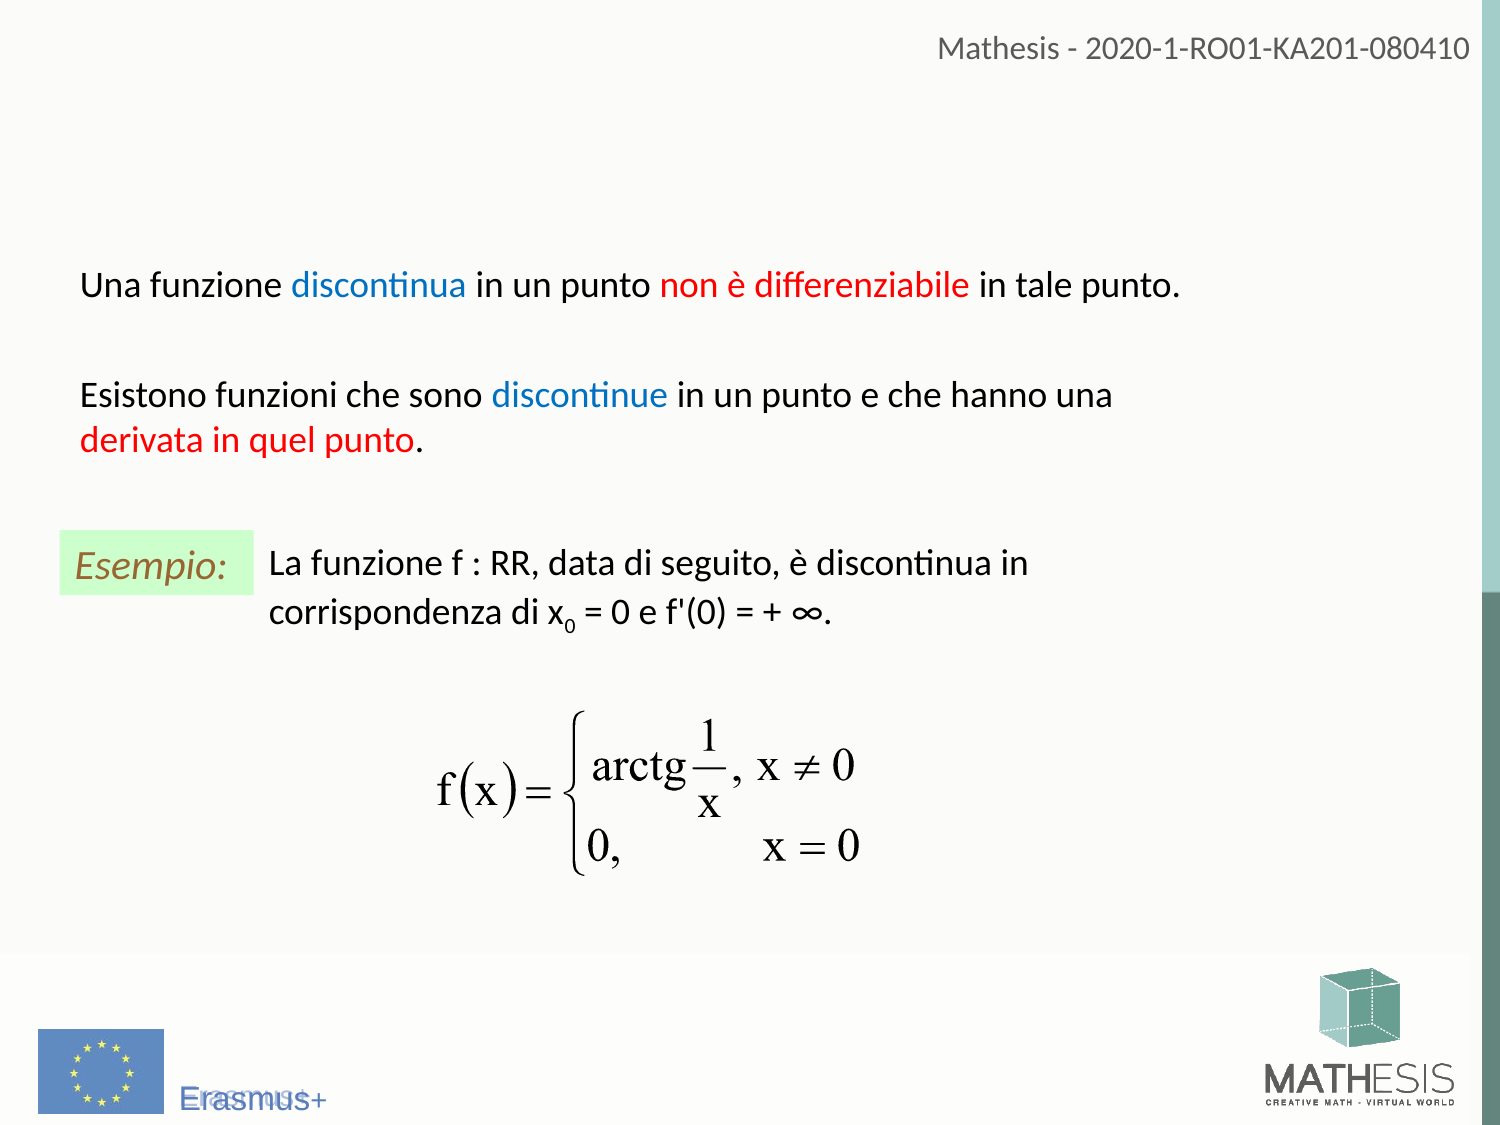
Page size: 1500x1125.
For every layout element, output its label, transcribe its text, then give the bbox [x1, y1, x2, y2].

text_box Una funzione discontinua in un punto non è differenziabile in tale punto. [64, 252, 1231, 313]
text_box La funzione f : RR, data di seguito, è discontinua in corrispondenza di x0 = 0 e f'(0) = + ∞. [253, 529, 1224, 646]
text_box Esistono funzioni che sono discontinue in un punto e che hanno una derivata in quel punto. [64, 363, 1224, 468]
picture [428, 702, 867, 884]
text_box Esempio: [59, 530, 253, 596]
